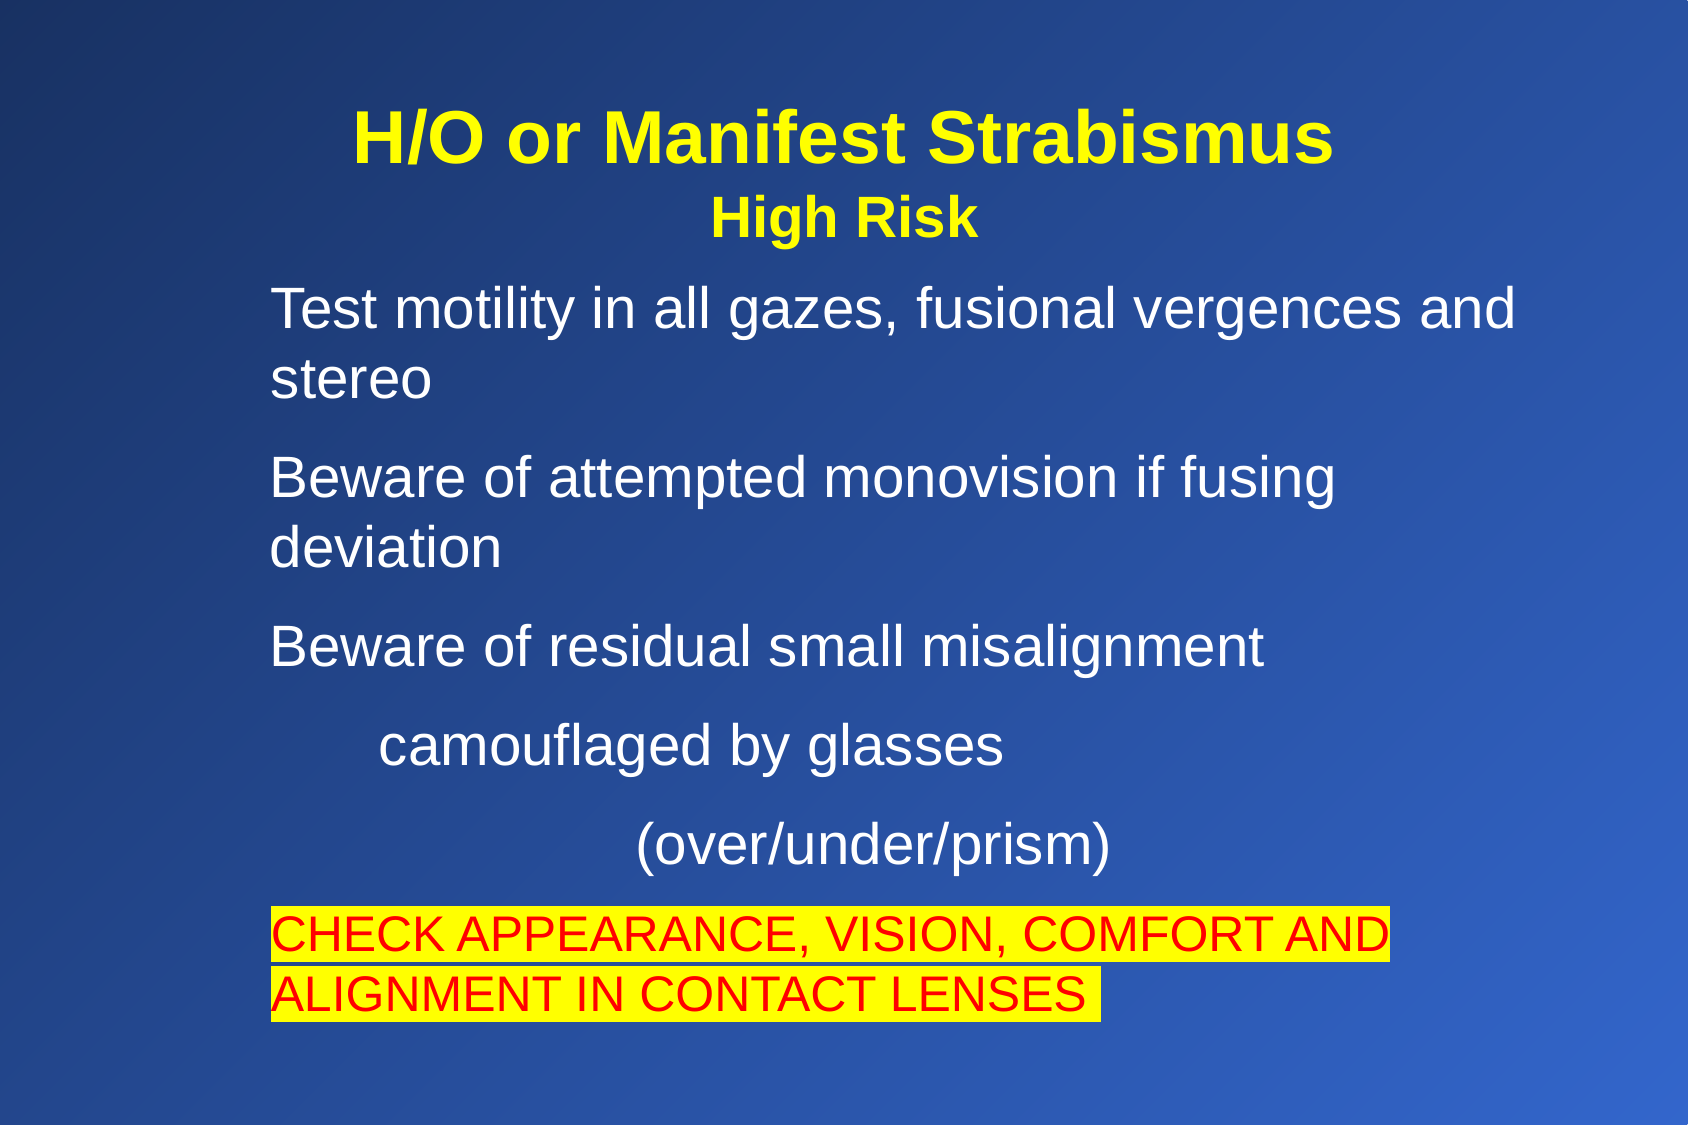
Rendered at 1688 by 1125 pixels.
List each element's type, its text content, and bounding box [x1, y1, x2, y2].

title H/O or Manifest Strabismus High Risk [126, 50, 1563, 288]
list Test motility in all gazes, fusional vergences and stereo Beware of attempted monovision if fusing deviation Beware of residual small misalignment camouflaged by glasses (over/under/prism) CHECK APPEARANCE, VISION, COMFORT AND ALIGNMENT IN CONTACT LENSES [132, 262, 1569, 1075]
